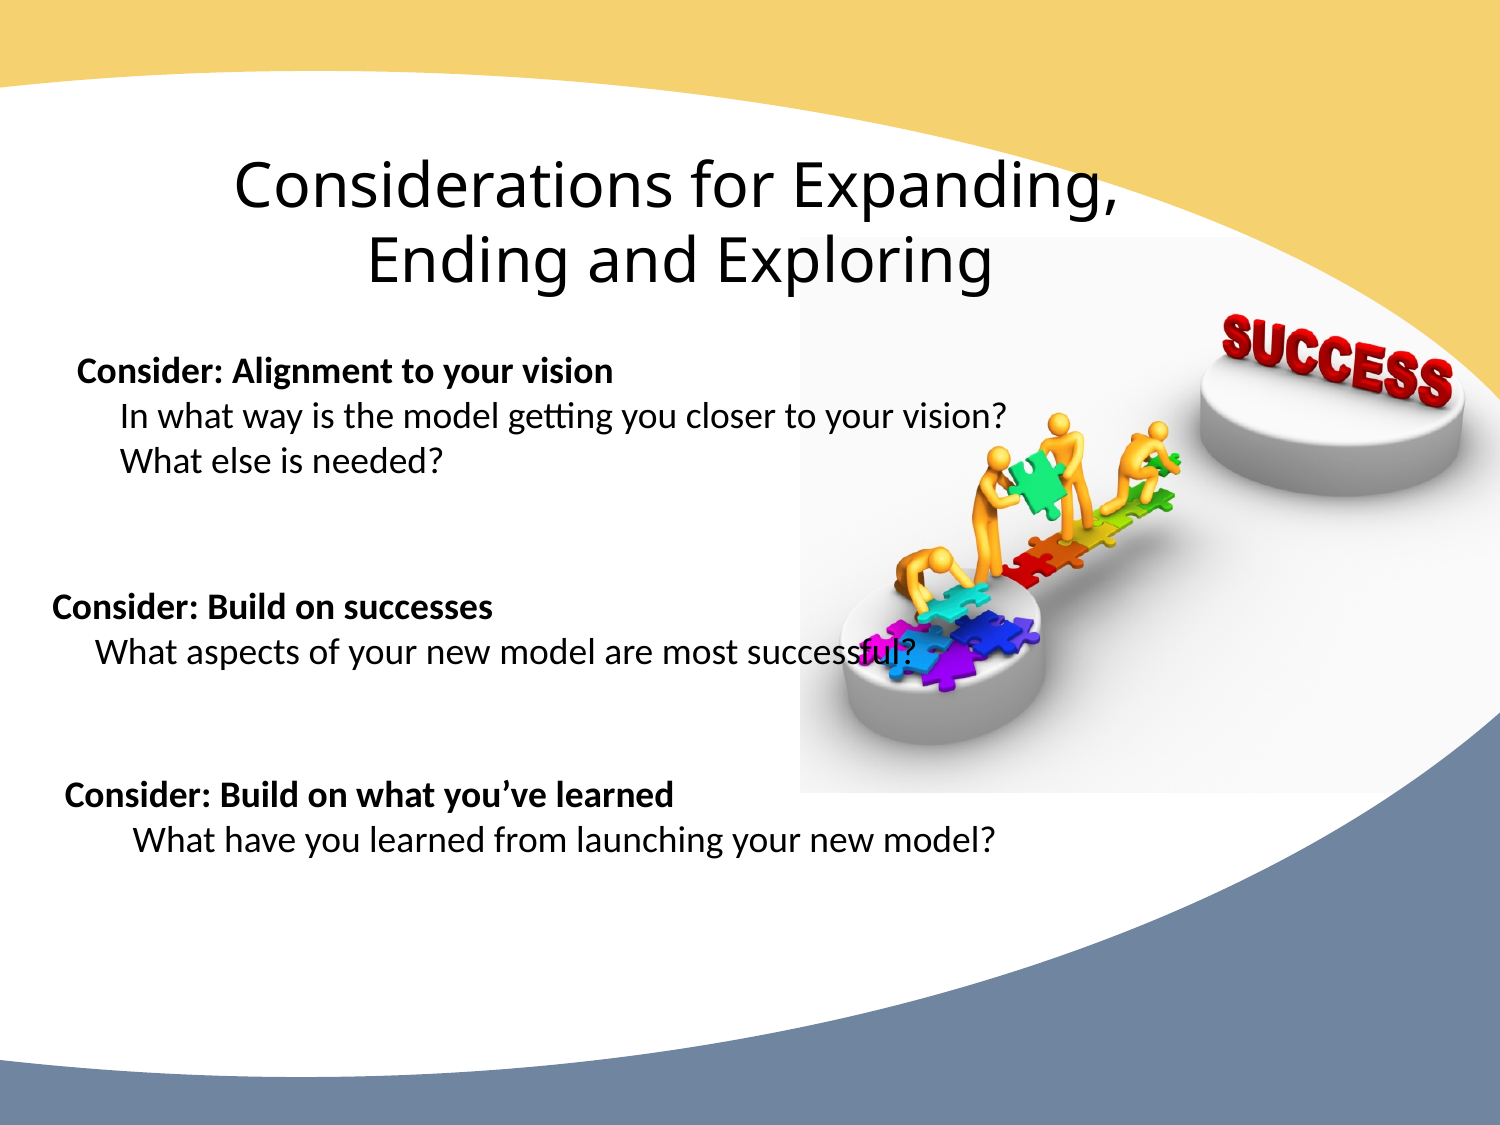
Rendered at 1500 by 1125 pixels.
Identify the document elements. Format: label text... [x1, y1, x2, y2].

text_box [0, 0, 1500, 236]
text_box Consider: Build on successes What aspects of your new model are most successful? [37, 574, 794, 680]
text_box Consider: Alignment to your vision In what way is the model getting you closer to your vision? What else is needed? [62, 338, 794, 489]
text_box Consider: Build on what you’ve learned What have you learned from launching your new model? [50, 762, 1363, 868]
picture [799, 237, 1500, 794]
text_box [0, 800, 1500, 1125]
text_box Considerations for Expanding, Ending and Exploring [187, 137, 1175, 303]
